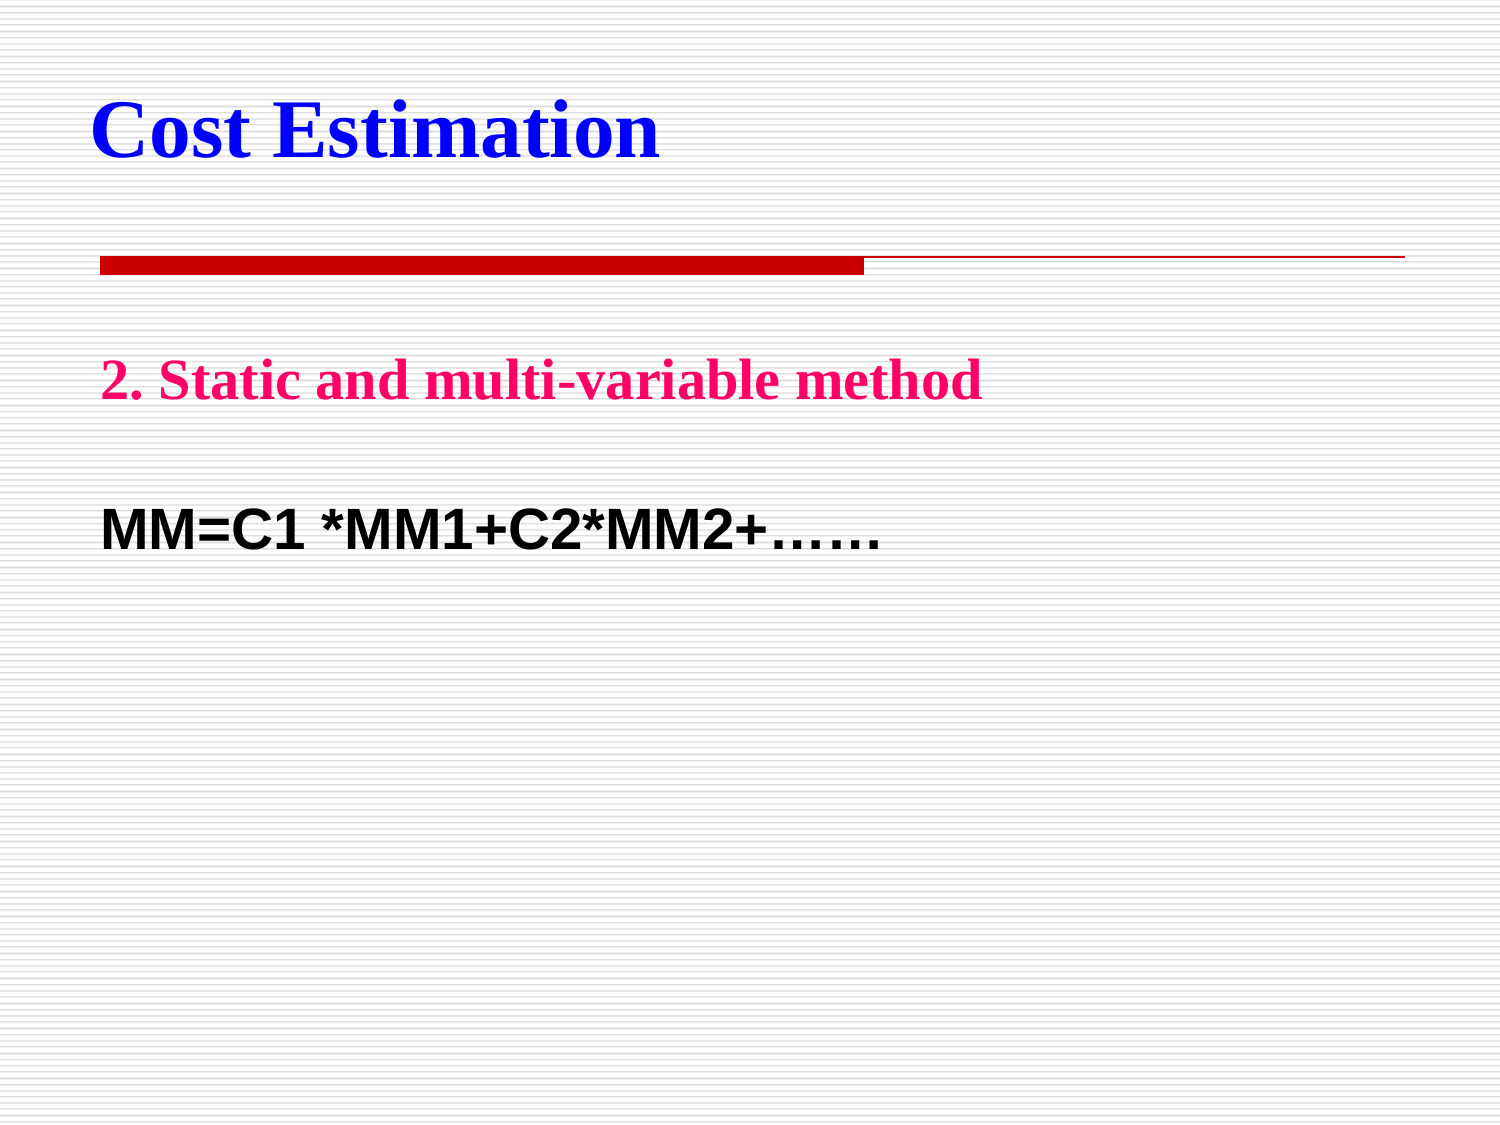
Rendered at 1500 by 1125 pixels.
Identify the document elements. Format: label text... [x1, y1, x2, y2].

picture [0, 0, 1500, 1125]
title Cost Estimation [75, 0, 1350, 182]
text_box 2. Static and multi-variable method MM=C1 *MM1+C2*MM2+…… [85, 333, 1500, 639]
